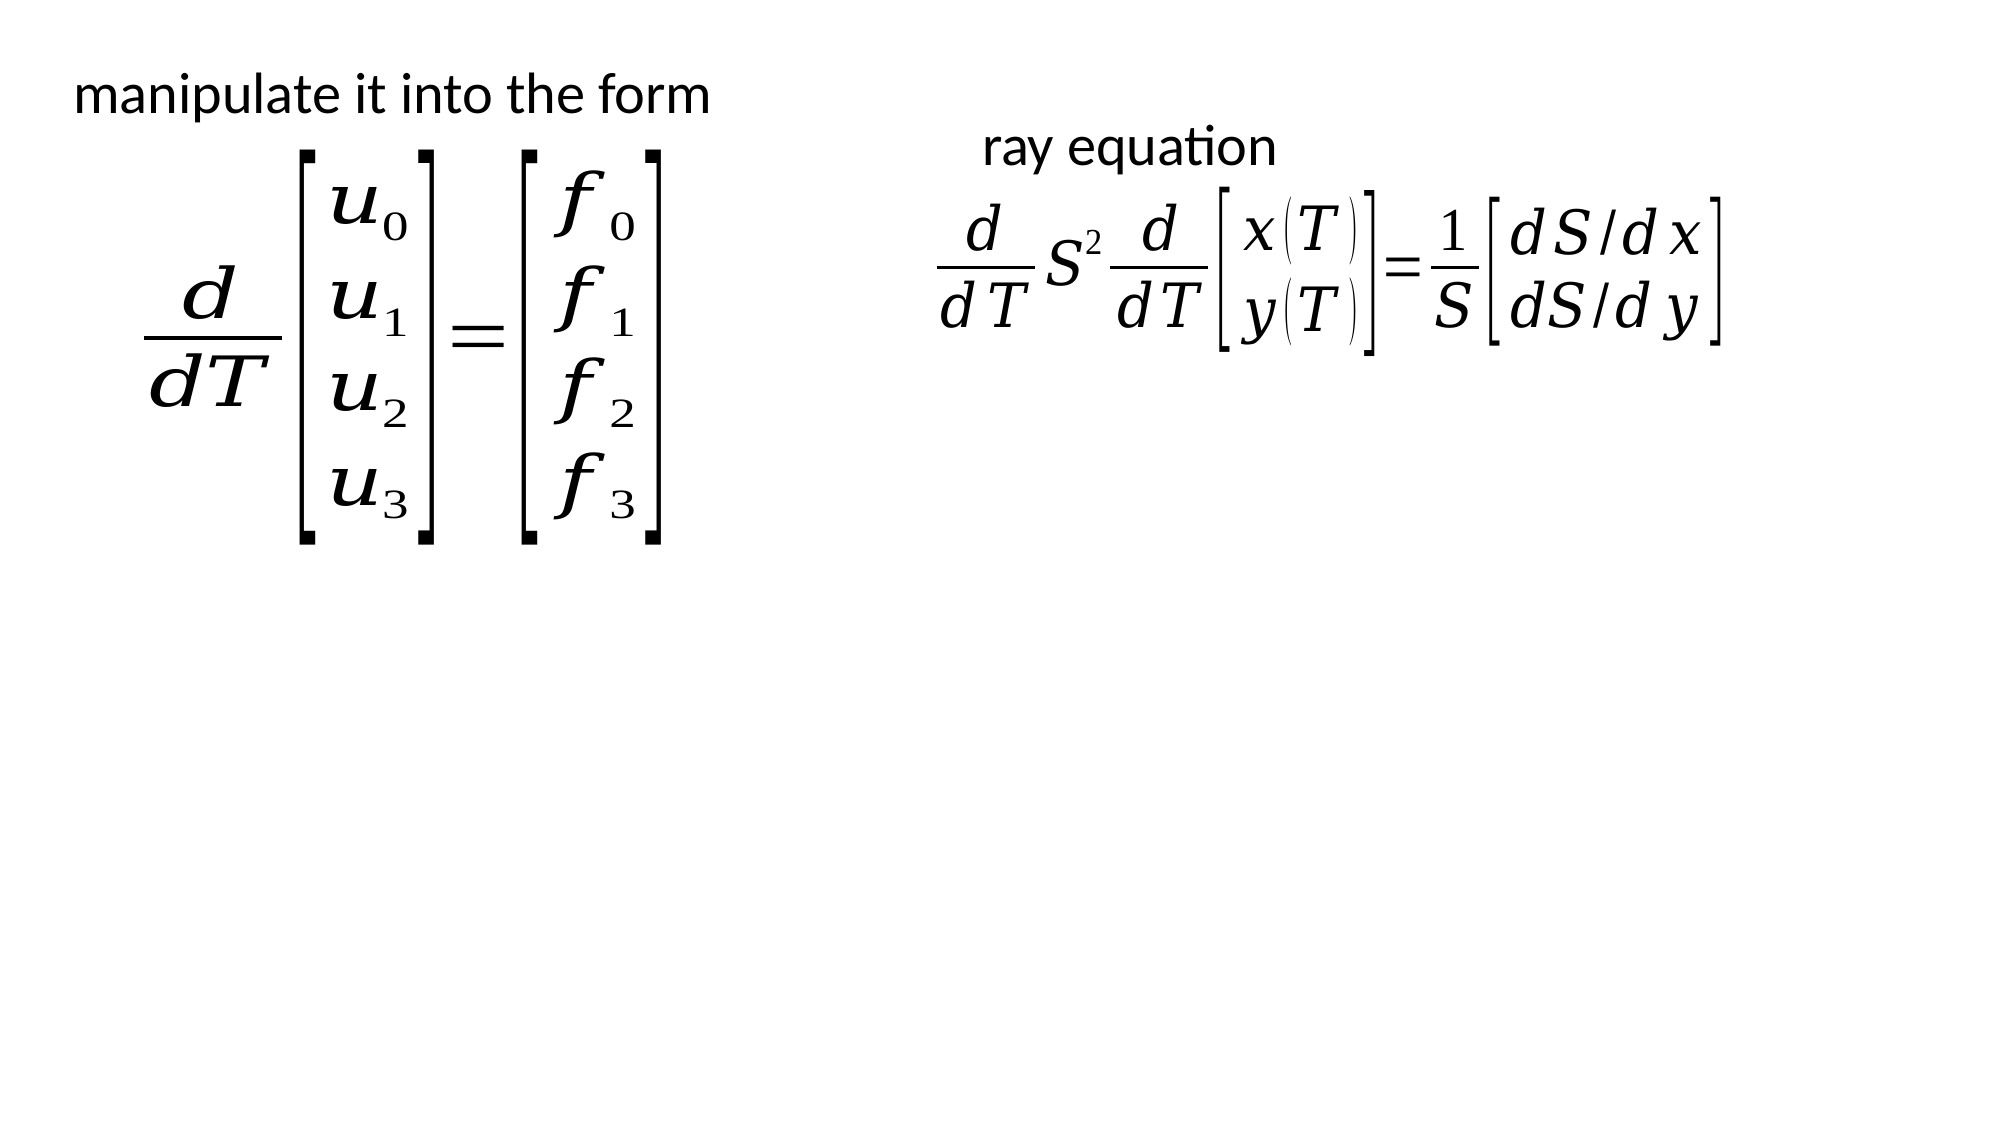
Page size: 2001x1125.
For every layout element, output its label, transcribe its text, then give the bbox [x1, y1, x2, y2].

text_box manipulate it into the form [58, 47, 728, 132]
text_box ray equation [967, 99, 1294, 185]
